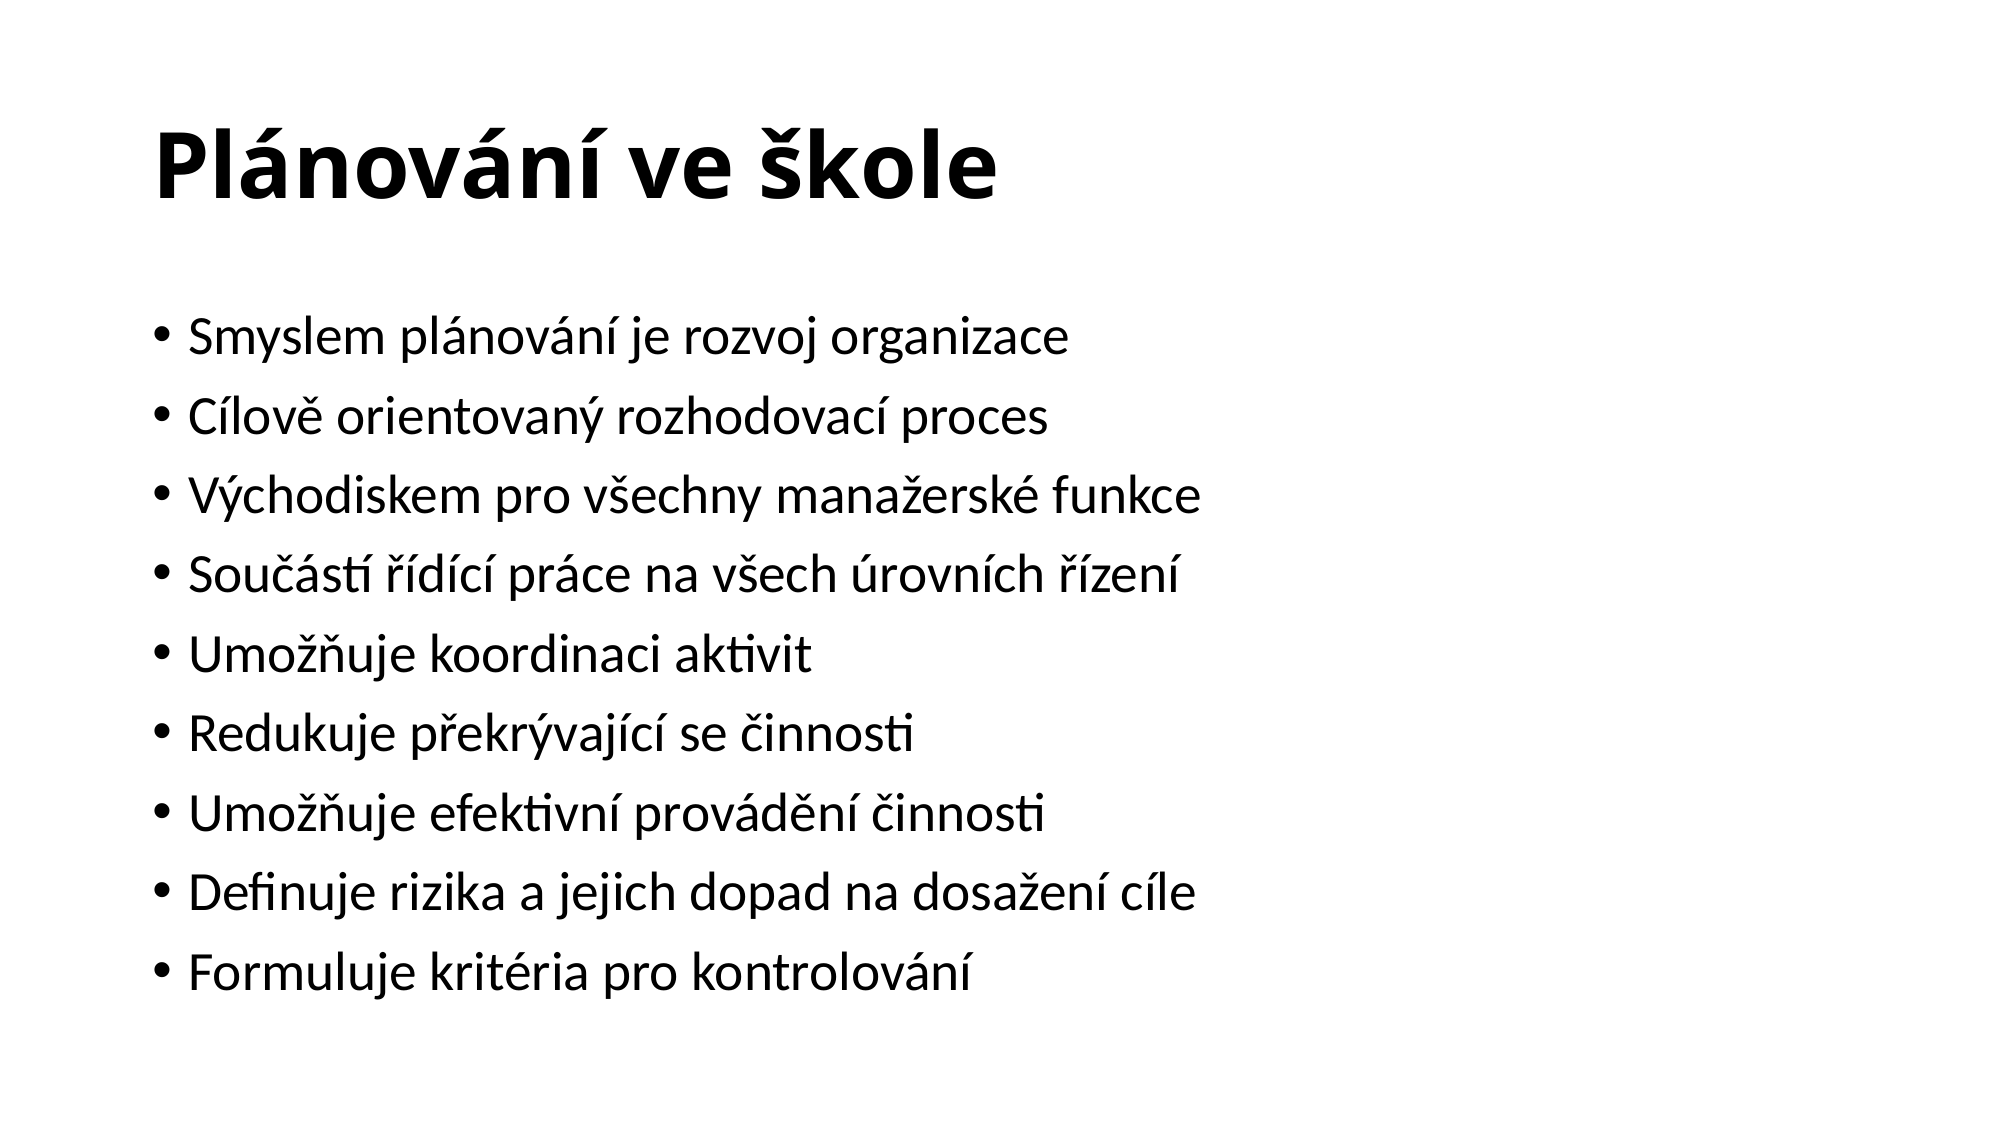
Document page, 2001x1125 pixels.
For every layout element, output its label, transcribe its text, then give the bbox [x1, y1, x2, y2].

title Plánování ve škole [137, 59, 1863, 278]
list Smyslem plánování je rozvoj organizace Cílově orientovaný rozhodovací proces Východiskem pro všechny manažerské funkce Součástí řídící práce na všech úrovních řízení Umožňuje koordinaci aktivit Redukuje překrývající se činnosti Umožňuje efektivní provádění činnosti Definuje rizika a jejich dopad na dosažení cíle Formuluje kritéria pro kontrolování [137, 299, 1863, 1014]
